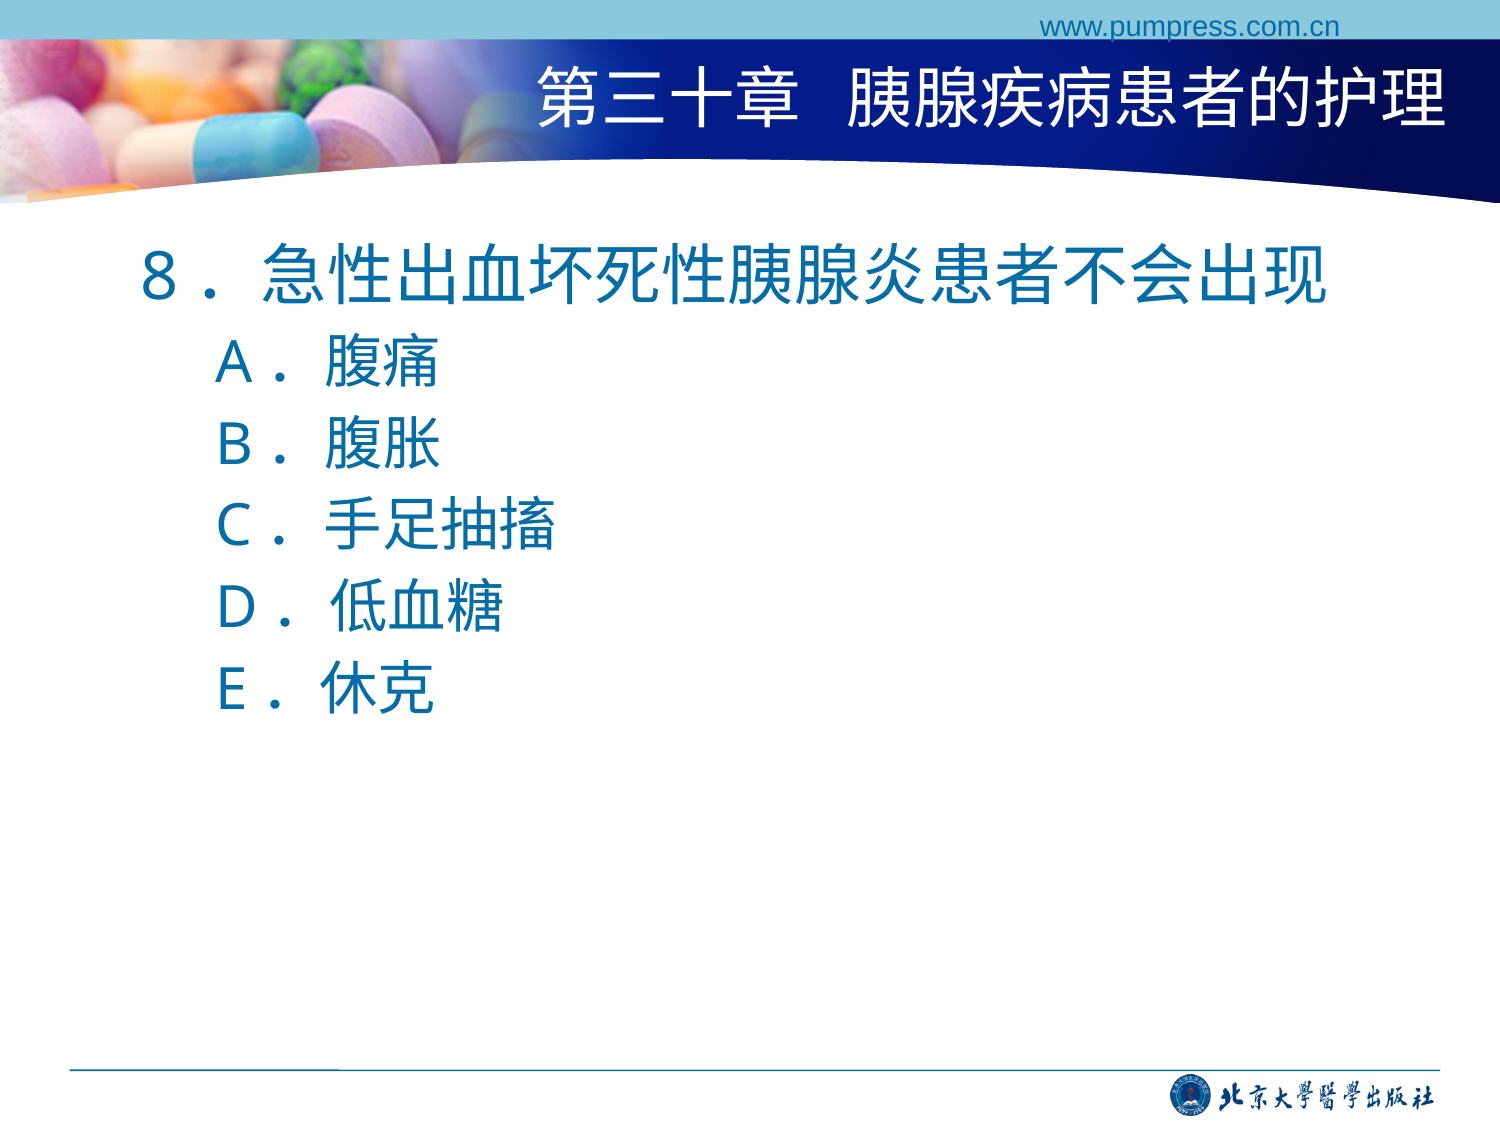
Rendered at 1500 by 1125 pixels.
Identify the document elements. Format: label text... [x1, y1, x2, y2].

picture [1170, 1074, 1436, 1118]
title 第三十章 胰腺疾病患者的护理 [137, 49, 1463, 143]
picture [0, 40, 1500, 203]
list 8．急性出血坏死性胰腺炎患者不会出现 A．腹痛 B．腹胀 C．手足抽搐 D．低血糖 E．休克 [49, 224, 1463, 1026]
slide_number www.pumpress.com.cn [1025, 0, 1463, 38]
